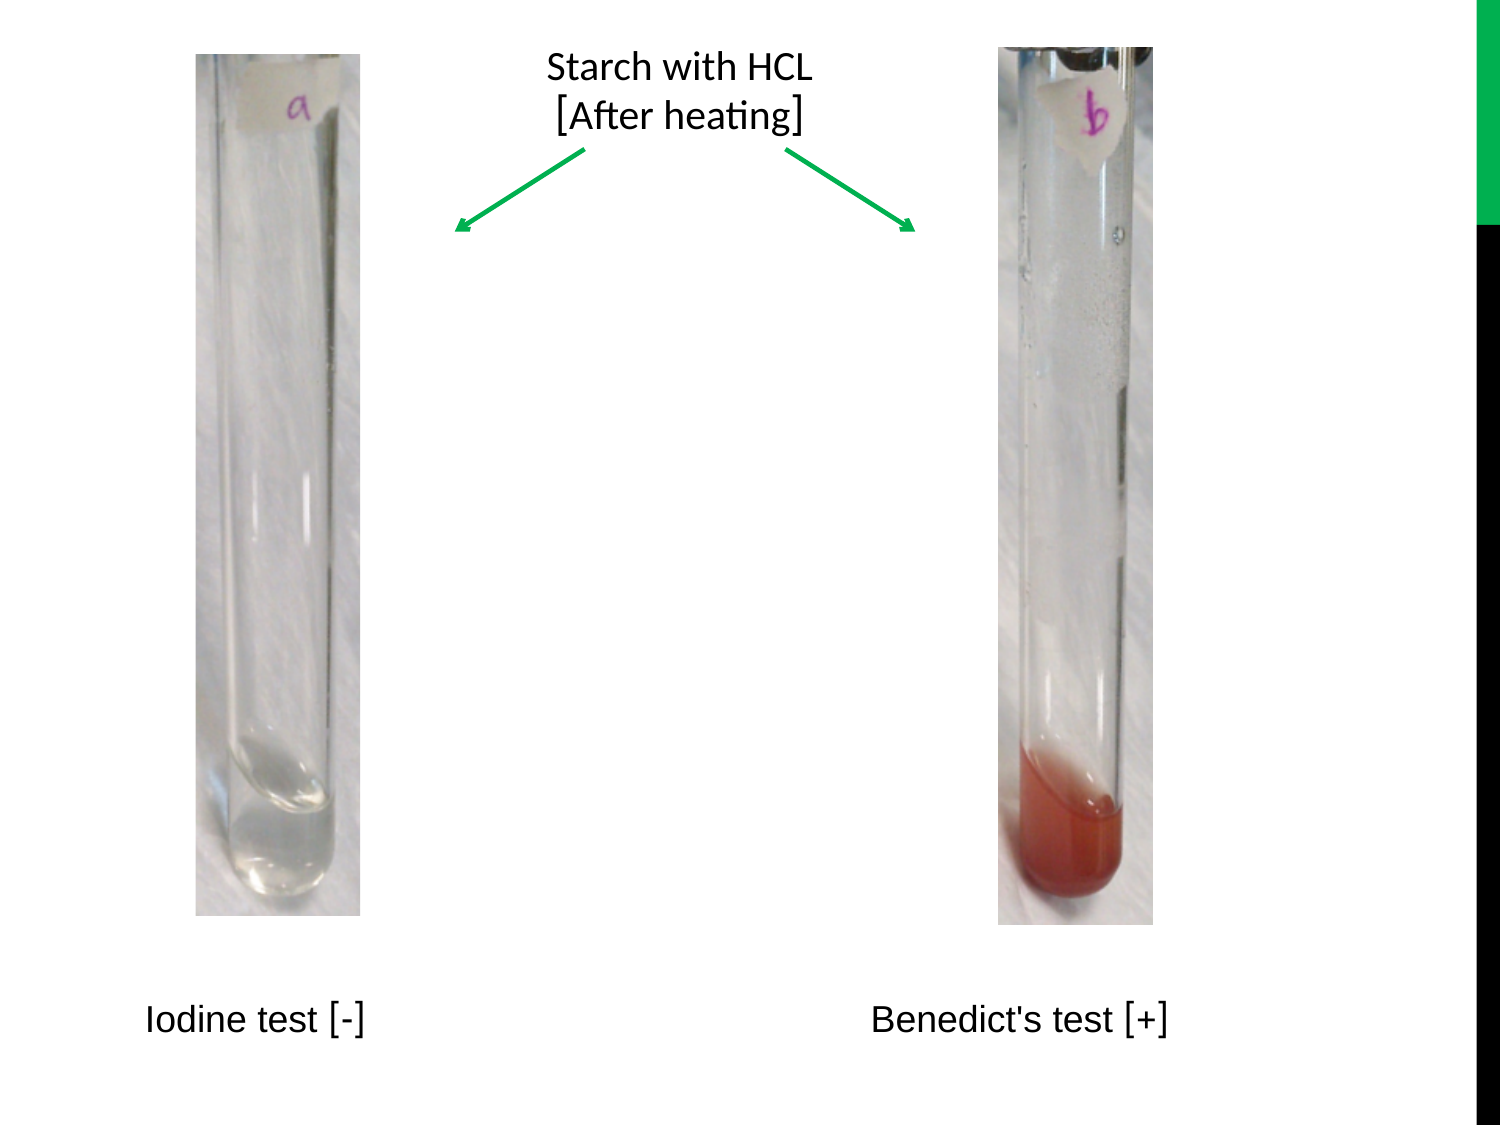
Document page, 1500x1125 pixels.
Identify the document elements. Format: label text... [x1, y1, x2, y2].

picture [195, 54, 361, 917]
text_box [+] Benedict's test [855, 987, 1195, 1048]
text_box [784, 148, 916, 233]
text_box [454, 148, 586, 233]
text_box Starch with HCL [After heating] [531, 30, 828, 146]
picture [997, 47, 1154, 925]
text_box [-] Iodine test [130, 987, 382, 1048]
